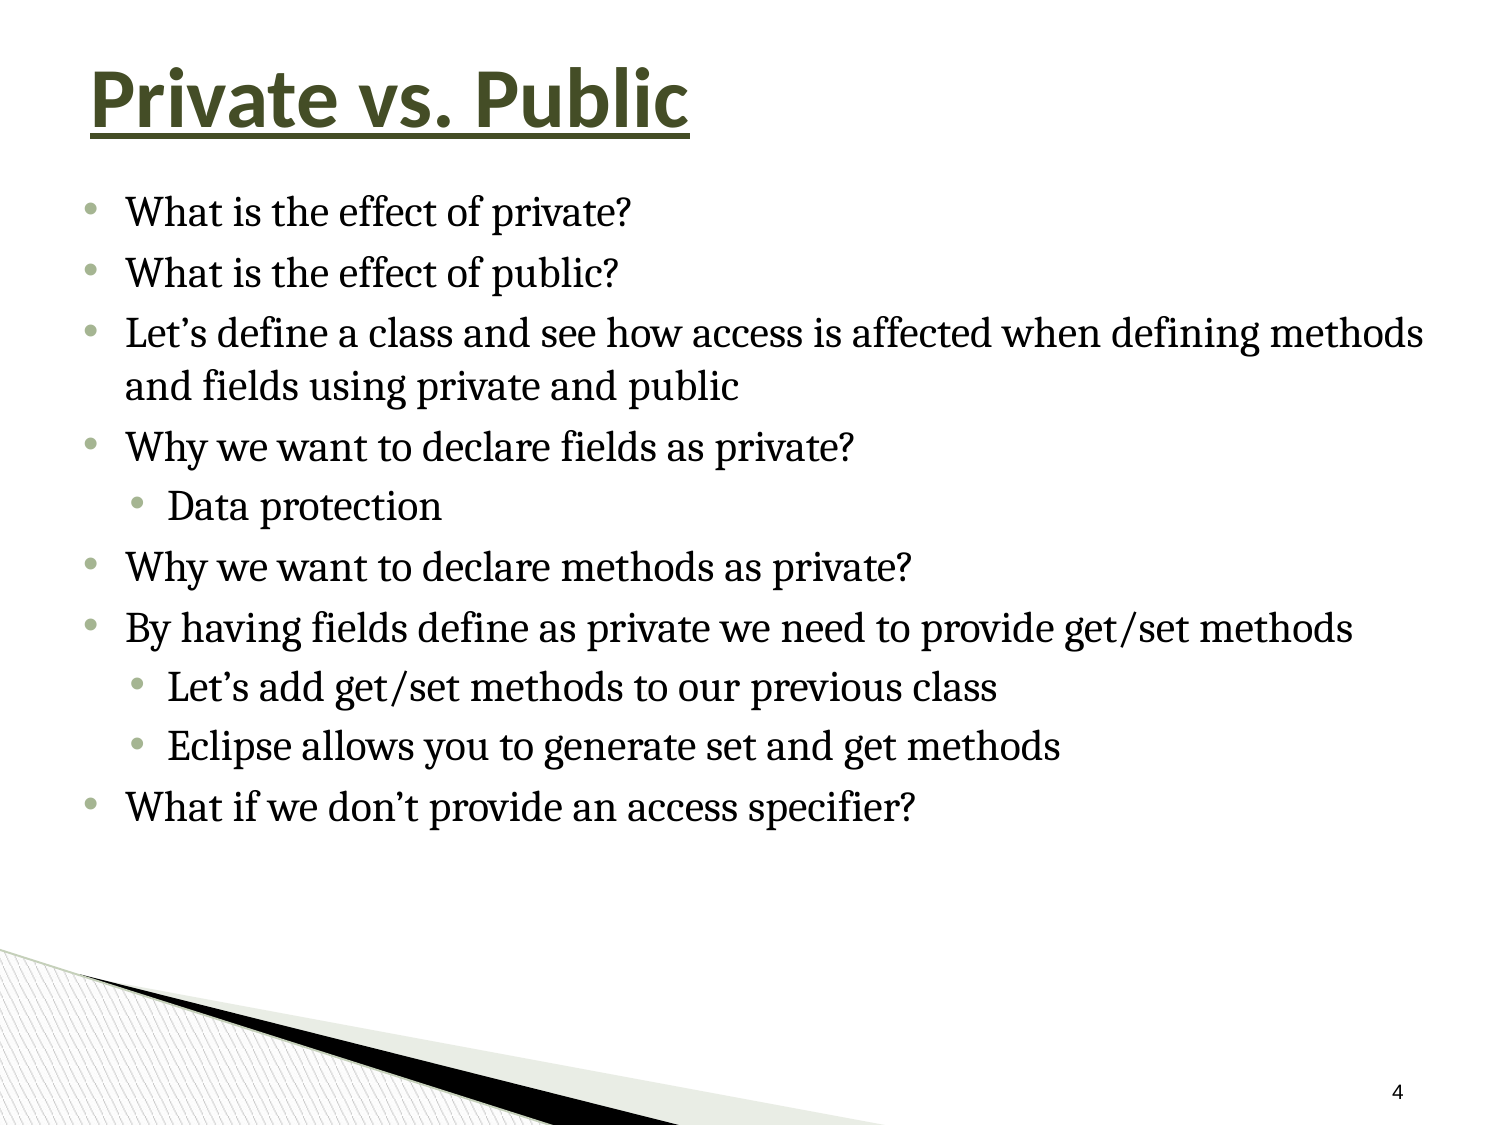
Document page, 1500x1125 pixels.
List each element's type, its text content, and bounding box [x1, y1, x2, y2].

slide_number ‹#› [1103, 1051, 1419, 1112]
title Private vs. Public [75, 0, 1425, 174]
list What is the effect of private? What is the effect of public? Let’s define a class and see how access is affected when defining methods and fields using private and public Why we want to declare fields as private? Data protection Why we want to declare methods as private? By having fields define as private we need to provide get/set methods Let’s add get/set methods to our previous class Eclipse allows you to generate set and get methods What if we don’t provide an access specifier? [50, 174, 1475, 918]
